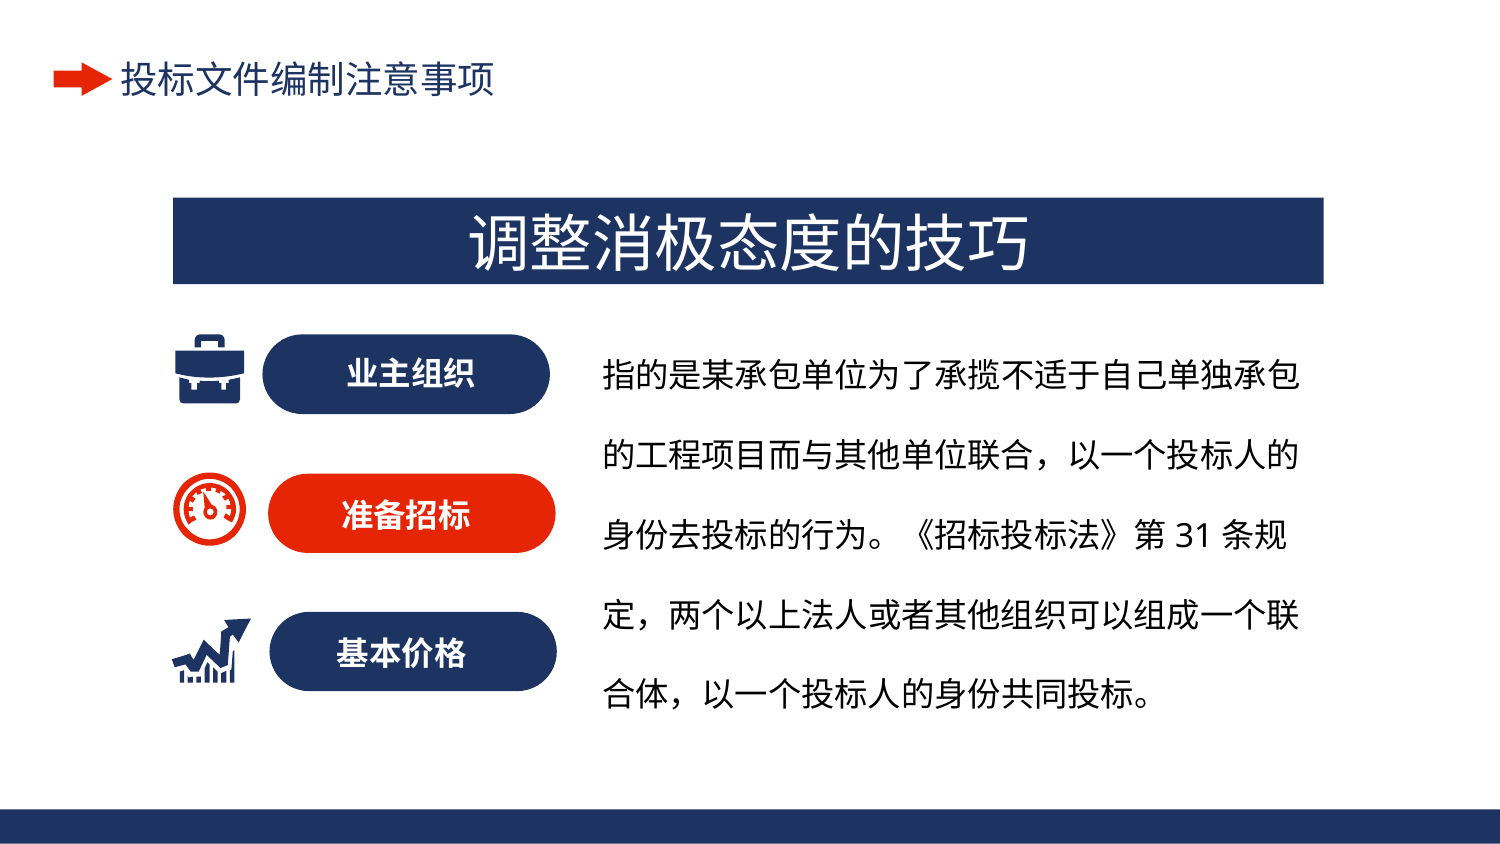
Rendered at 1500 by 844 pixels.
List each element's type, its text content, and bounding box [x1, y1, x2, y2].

text_box 调整消极态度的技巧 [173, 197, 1324, 285]
text_box 指的是某承包单位为了承揽不适于自己单独承包的工程项目而与其他单位联合，以一个投标人的身份去投标的行为。《招标投标法》第31条规定，两个以上法人或者其他组织可以组成一个联合体，以一个投标人的身份共同投标。 [587, 306, 1324, 721]
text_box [171, 334, 557, 692]
